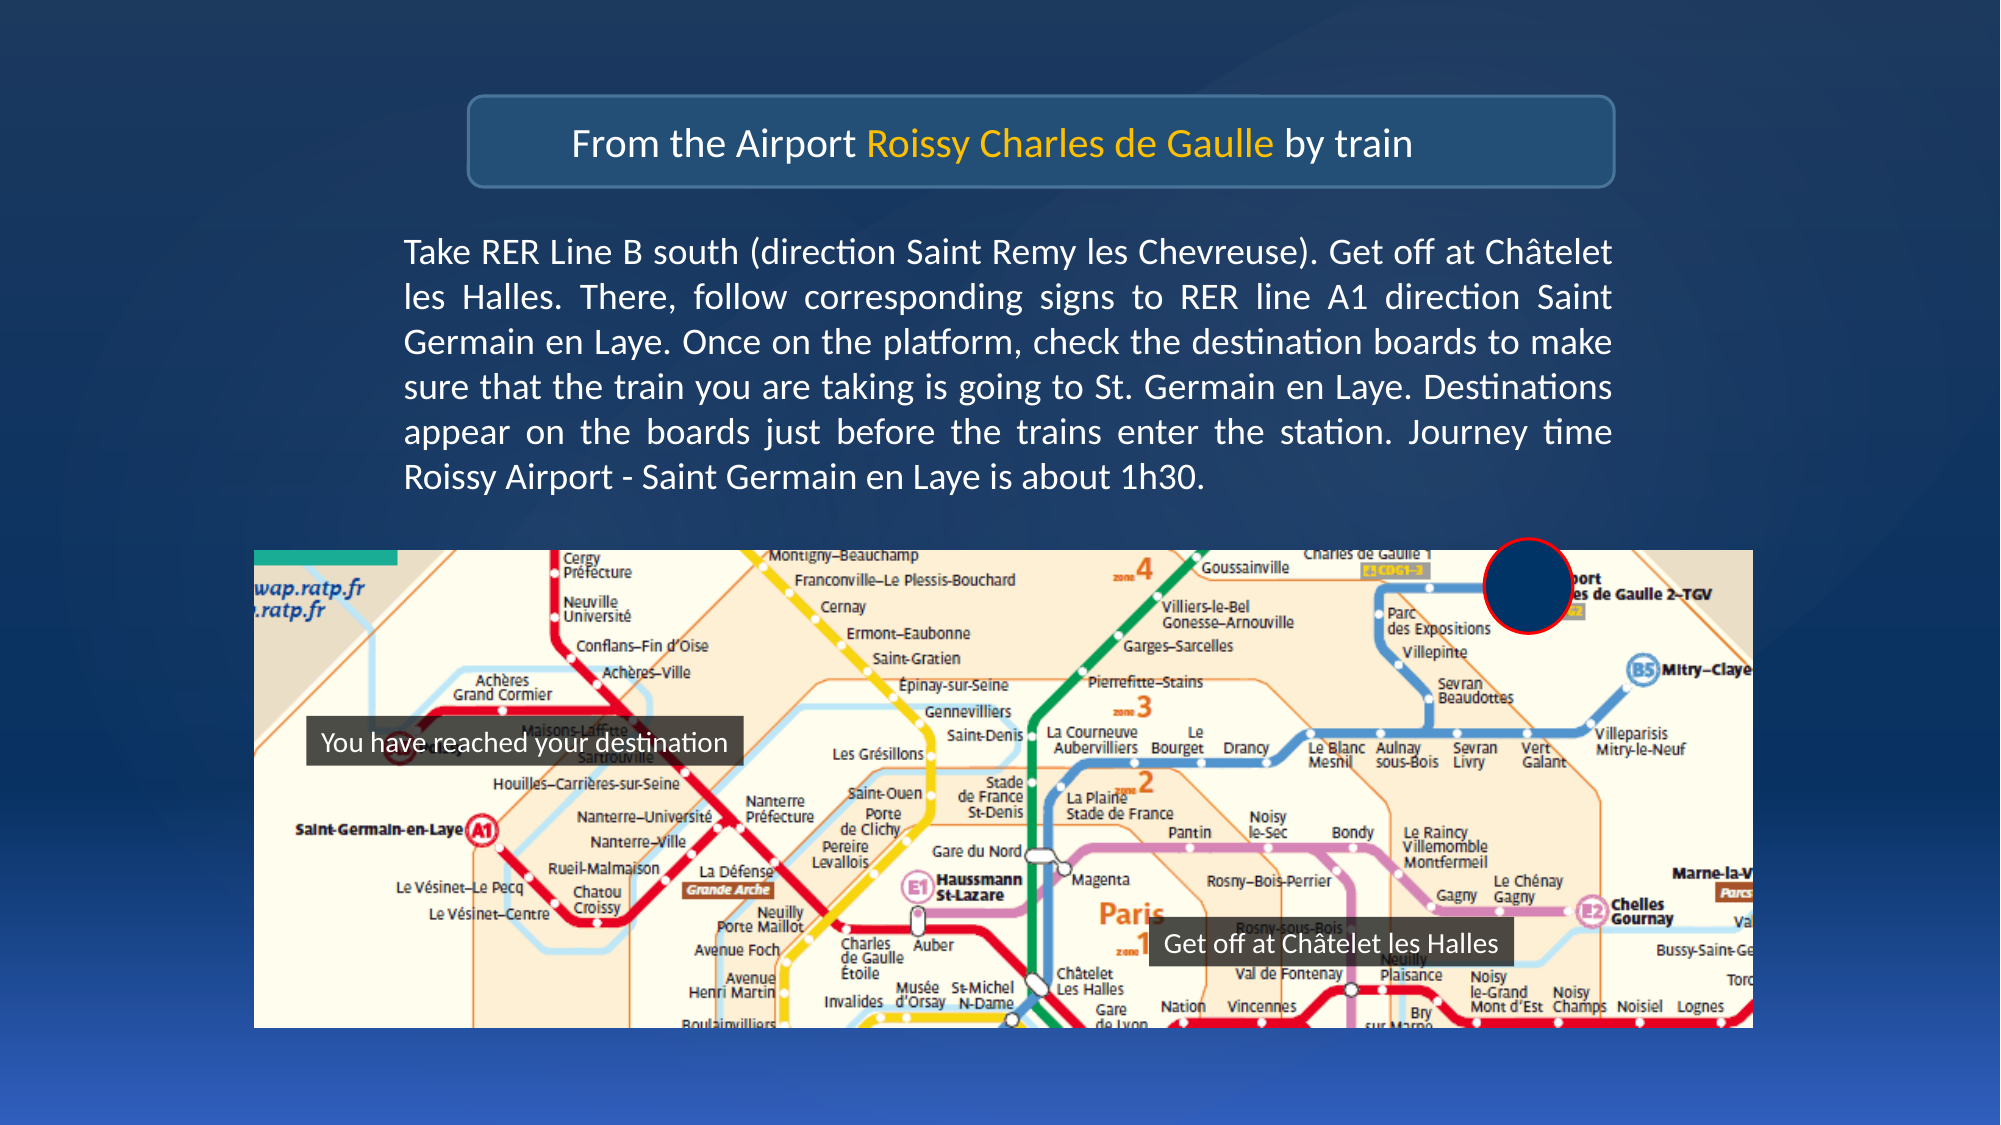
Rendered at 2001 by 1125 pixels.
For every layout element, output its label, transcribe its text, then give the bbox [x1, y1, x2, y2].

text_box From the Airport Roissy Charles de Gaulle by train [556, 108, 1573, 174]
text_box [1502, 537, 1555, 546]
text_box [466, 94, 1616, 189]
text_box Take RER Line B south (direction Saint Remy les Chevreuse). Get off at Châtelet les Halles. There, follow corresponding signs to RER line A1 direction Saint Germain en Laye. Once on the platform, check the destination boards to make sure that the train you are taking is going to St. Germain en Laye. Destinations appear on the boards just before the trains enter the station. Journey time Roissy Airport - Saint Germain en Laye is about 1h30. [388, 219, 1629, 505]
picture [253, 550, 1754, 1028]
